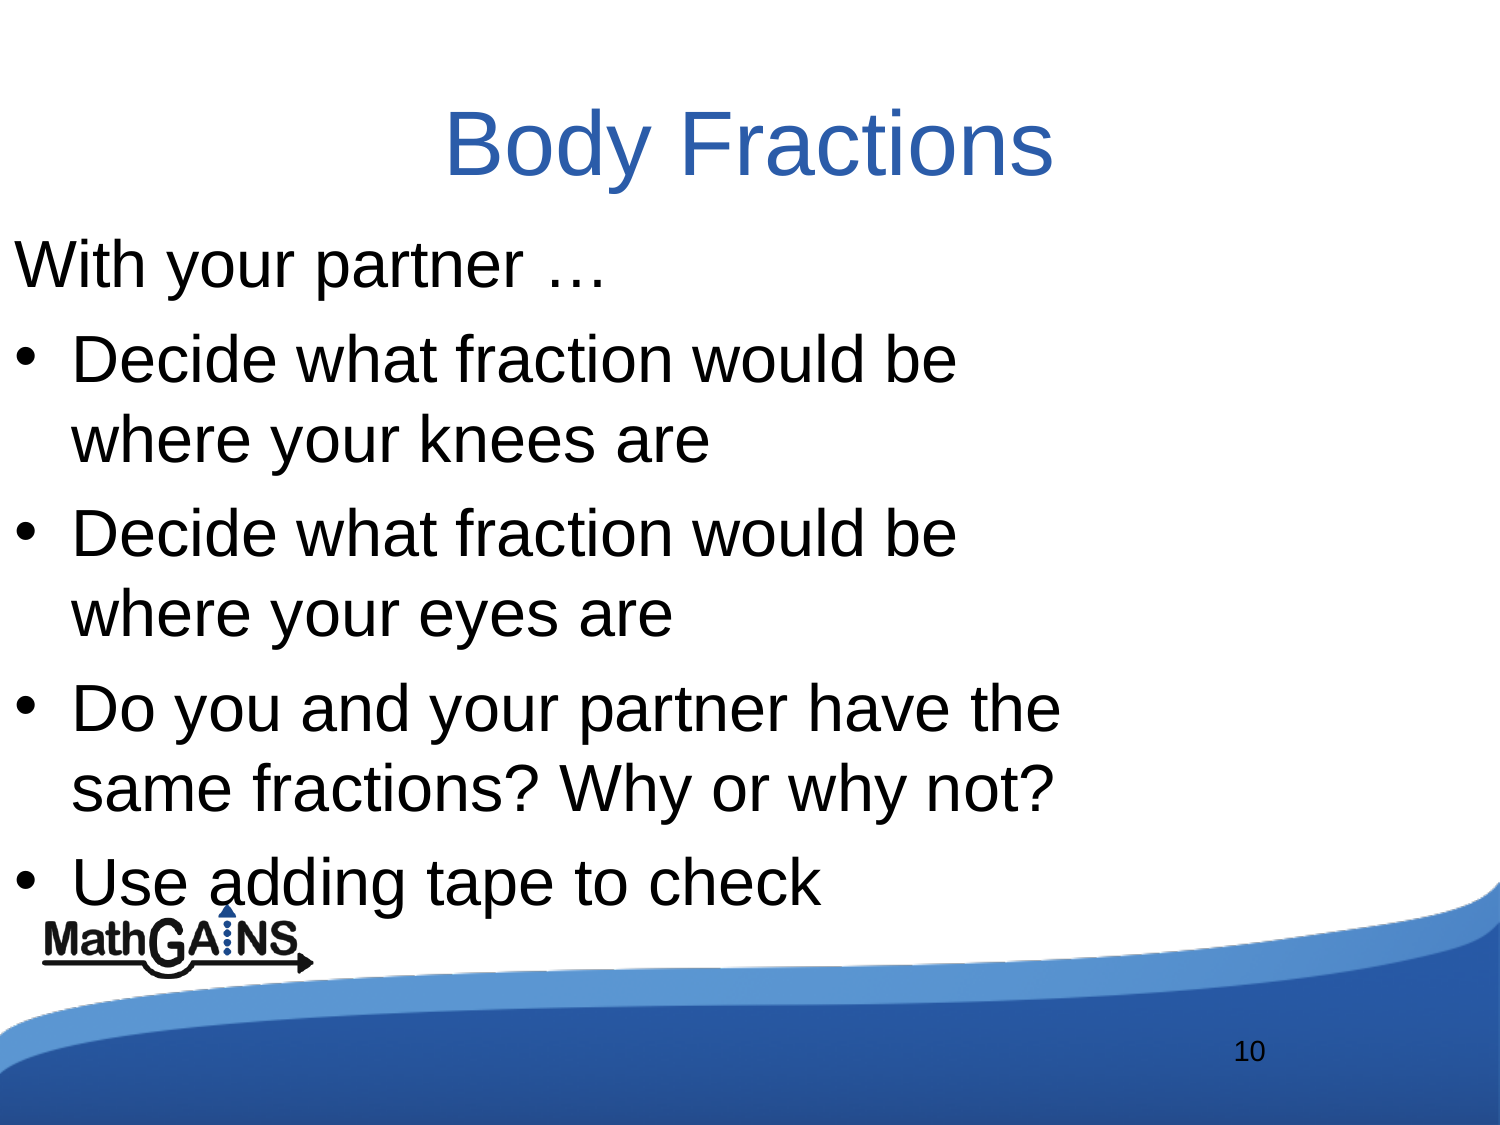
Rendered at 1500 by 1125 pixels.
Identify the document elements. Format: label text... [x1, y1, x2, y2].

list With your partner … Decide what fraction would be where your knees are Decide what fraction would be where your eyes are Do you and your partner have the same fractions? Why or why not? Use adding tape to check [0, 211, 1138, 1076]
title Body Fractions [74, 14, 1426, 263]
picture [0, 878, 1500, 1125]
text_box 10 [1224, 1024, 1276, 1075]
